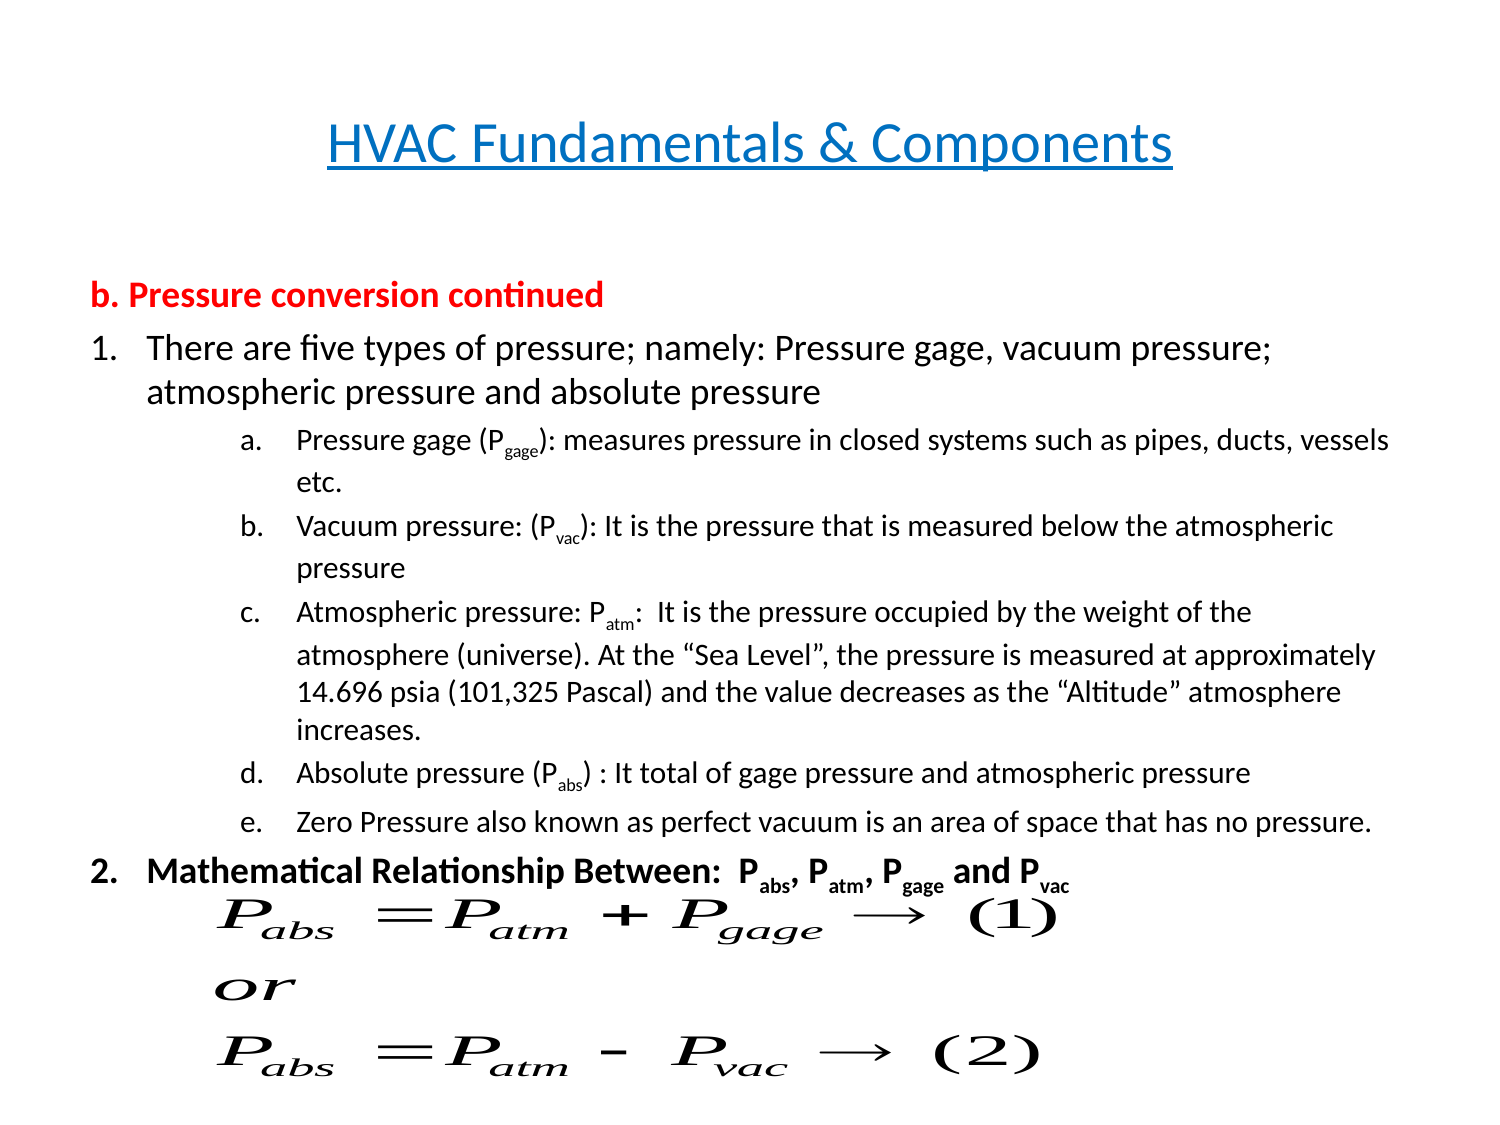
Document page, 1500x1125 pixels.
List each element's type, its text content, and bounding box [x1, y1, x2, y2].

list b. Pressure conversion continued There are five types of pressure; namely: Pressure gage, vacuum pressure; atmospheric pressure and absolute pressure Pressure gage (Pgage): measures pressure in closed systems such as pipes, ducts, vessels etc. Vacuum pressure: (Pvac): It is the pressure that is measured below the atmospheric pressure Atmospheric pressure: Patm: It is the pressure occupied by the weight of the atmosphere (universe). At the “Sea Level”, the pressure is measured at approximately 14.696 psia (101,325 Pascal) and the value decreases as the “Altitude” atmosphere increases. Absolute pressure (Pabs) : It total of gage pressure and atmospheric pressure Zero Pressure also known as perfect vacuum is an area of space that has no pressure. Mathematical Relationship Between: Pabs, Patm, Pgage and Pvac [75, 262, 1425, 1100]
title HVAC Fundamentals & Components [75, 45, 1425, 233]
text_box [199, 887, 1073, 1088]
